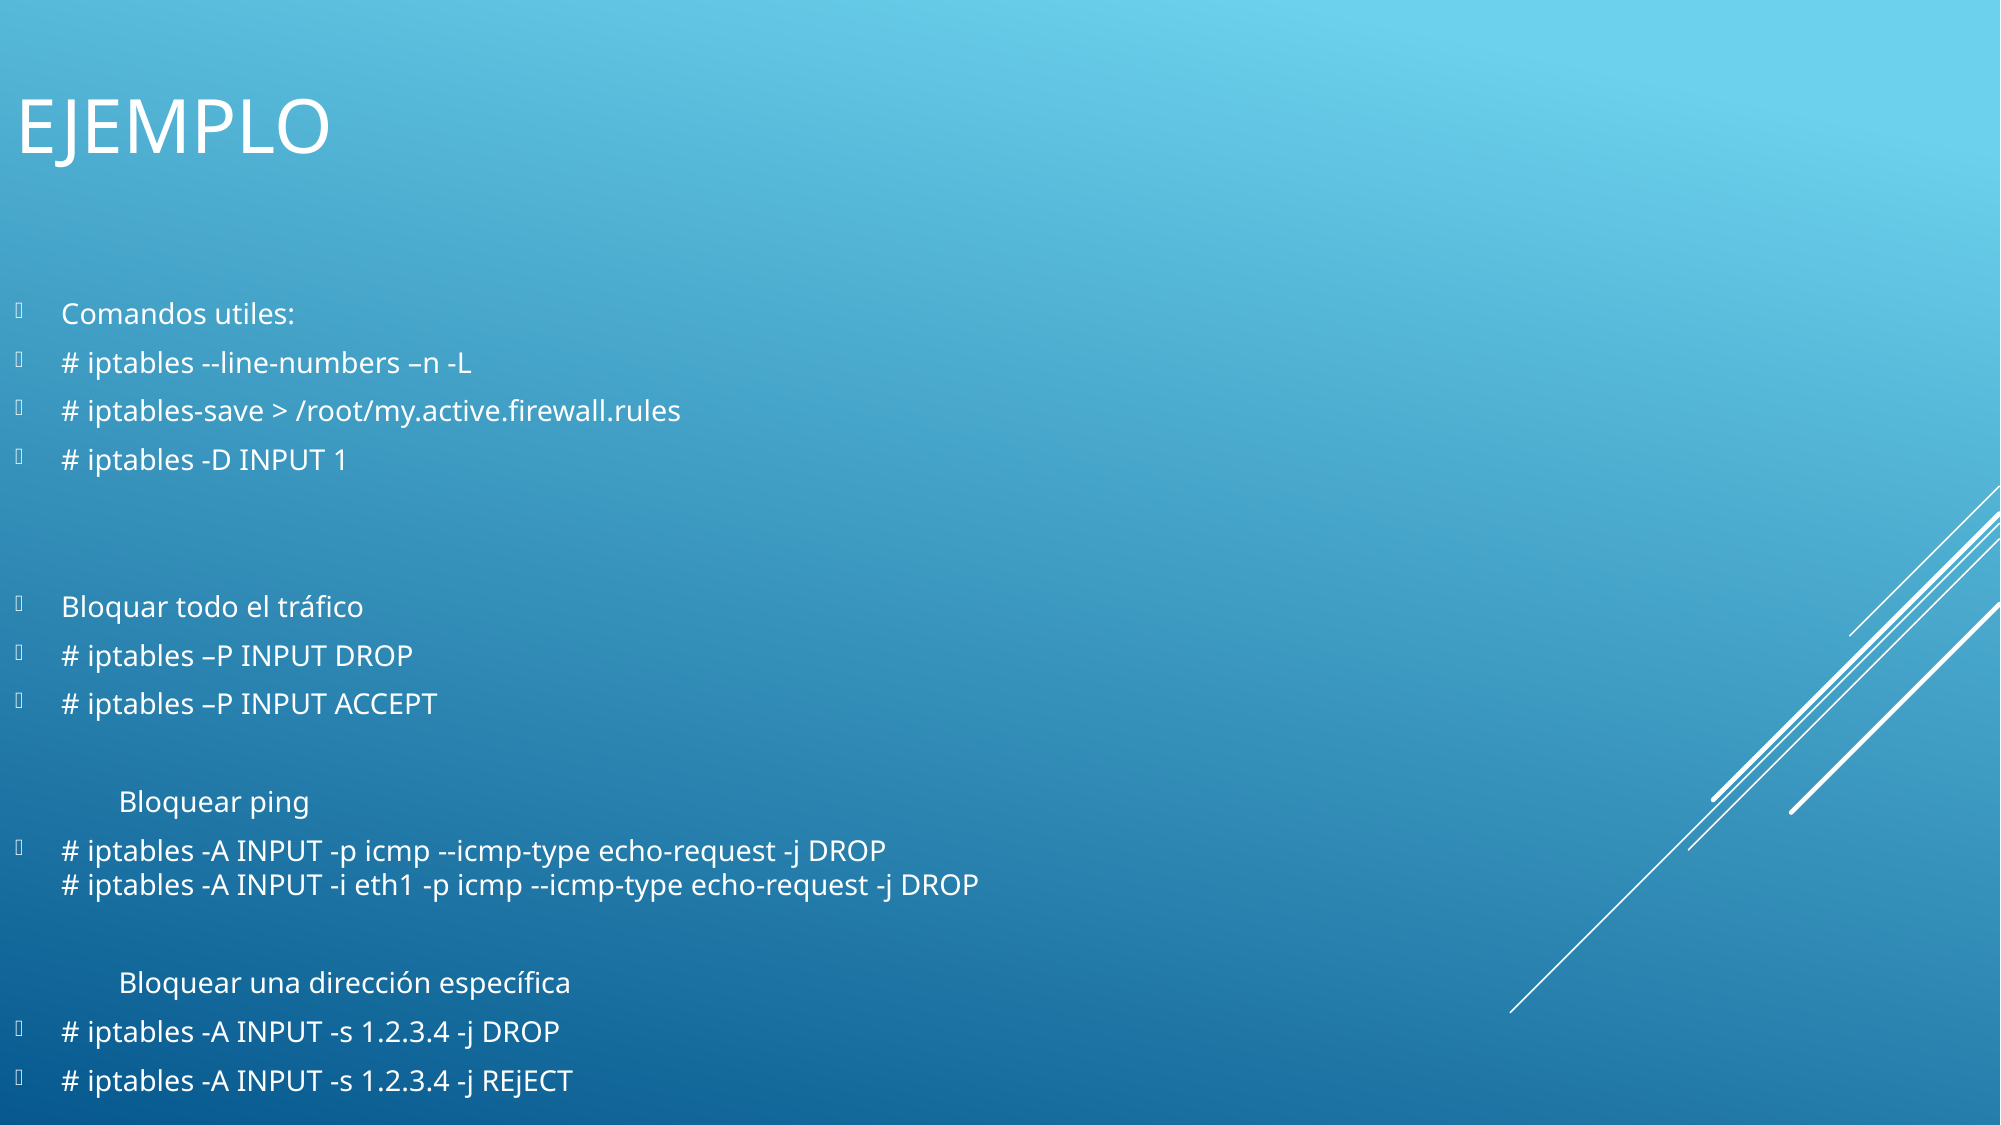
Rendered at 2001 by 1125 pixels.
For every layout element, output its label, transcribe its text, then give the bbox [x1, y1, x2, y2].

list Comandos utiles: # iptables --line-numbers –n -L # iptables-save > /root/my.active.firewall.rules # iptables -D INPUT 1 Bloquar todo el tráfico # iptables –P INPUT DROP # iptables –P INPUT ACCEPT Bloquear ping # iptables -A INPUT -p icmp --icmp-type echo-request -j DROP # iptables -A INPUT -i eth1 -p icmp --icmp-type echo-request -j DROP Bloquear una dirección específica # iptables -A INPUT -s 1.2.3.4 -j DROP # iptables -A INPUT -s 1.2.3.4 -j REjECT [0, 239, 1400, 1106]
title EJEMPLO [0, 0, 1400, 239]
